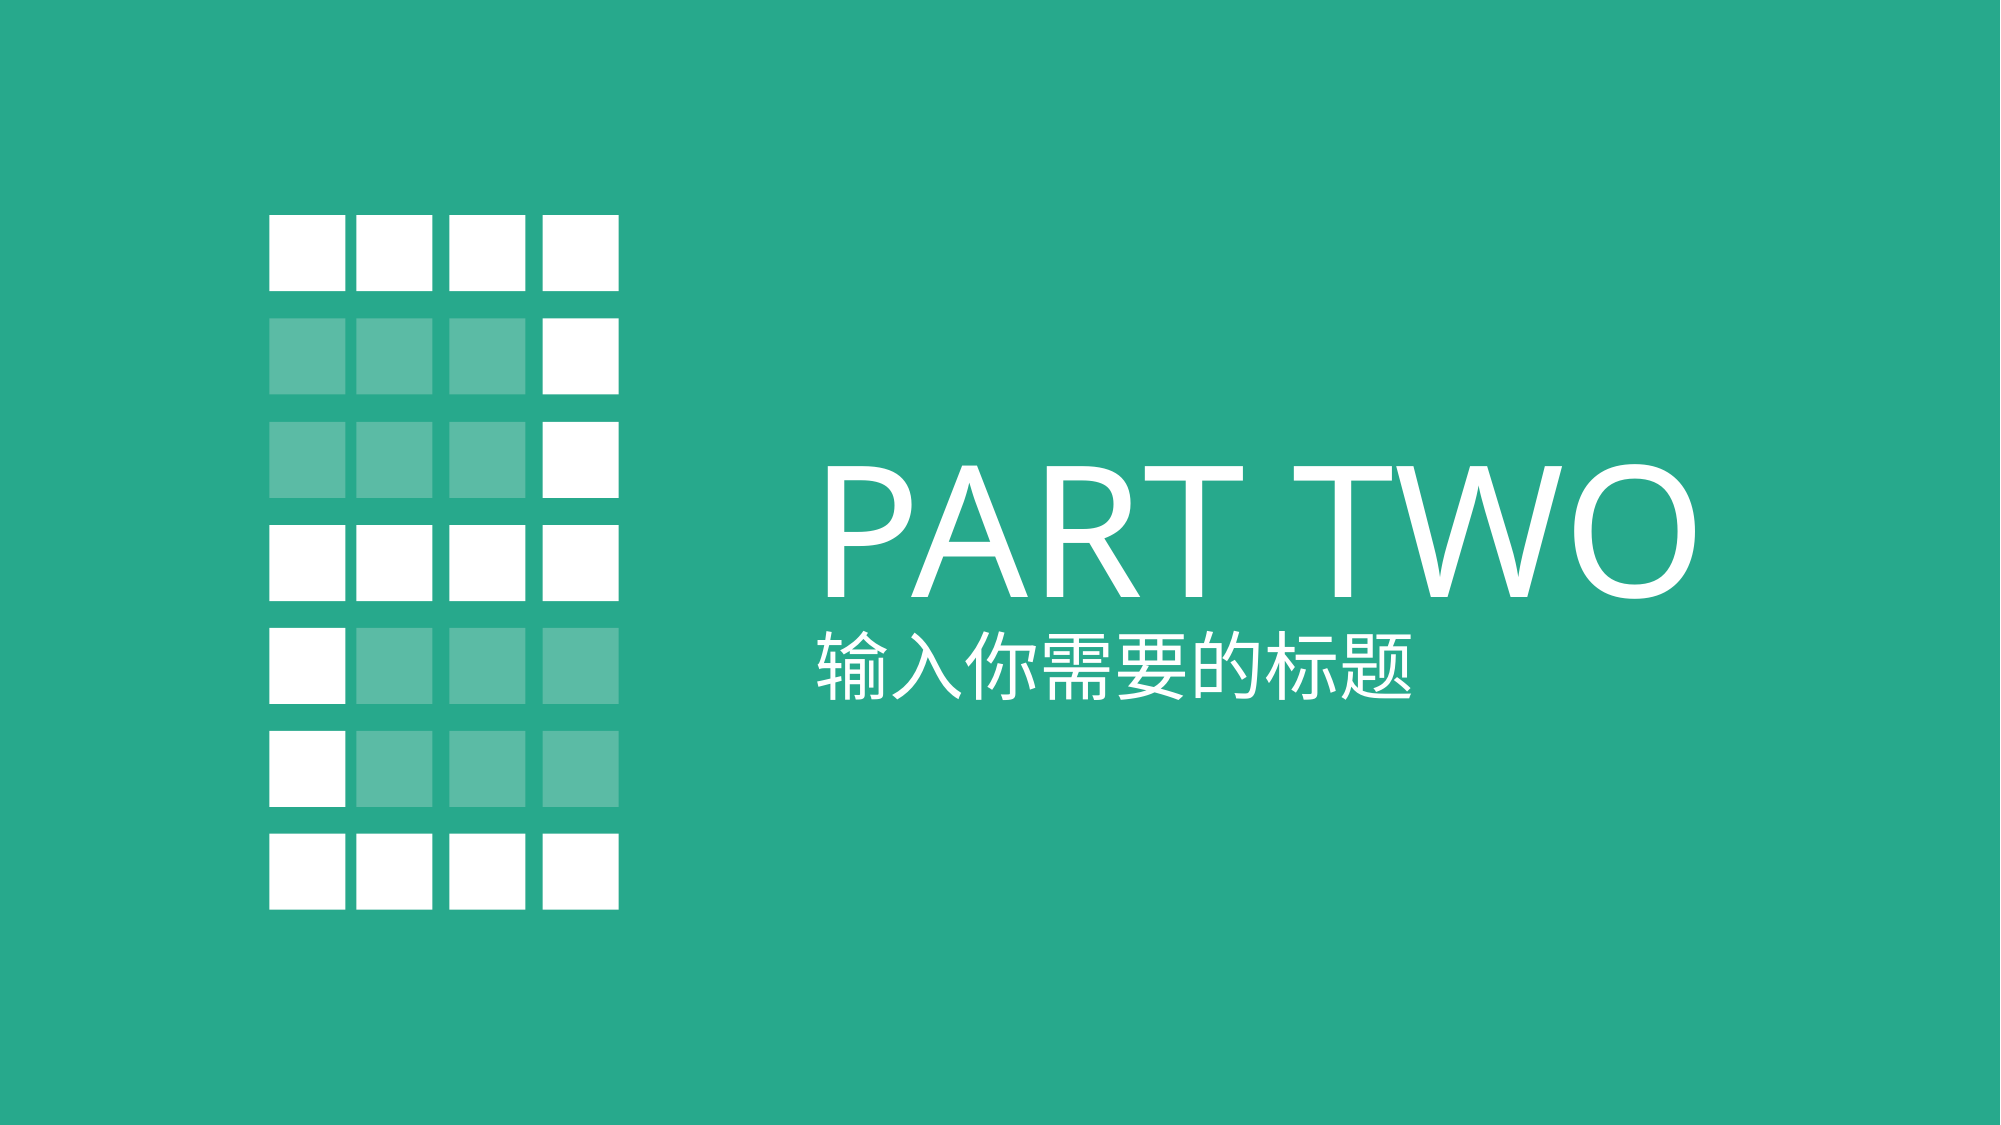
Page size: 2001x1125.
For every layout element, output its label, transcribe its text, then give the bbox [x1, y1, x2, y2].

text_box [355, 730, 433, 808]
text_box [542, 524, 620, 602]
text_box [542, 730, 620, 808]
text_box [448, 524, 527, 602]
text_box [448, 214, 527, 292]
text_box [448, 627, 527, 705]
text_box [355, 421, 433, 499]
text_box [268, 627, 346, 705]
text_box 输入你需要的标题 [799, 612, 1745, 717]
text_box [542, 833, 620, 911]
text_box [542, 317, 620, 395]
text_box [355, 317, 433, 395]
text_box [542, 421, 620, 499]
text_box [355, 214, 433, 292]
text_box PART TWO [795, 406, 1806, 642]
text_box [355, 524, 433, 602]
text_box [268, 730, 346, 808]
text_box [268, 214, 346, 292]
text_box [355, 833, 433, 911]
text_box [542, 627, 620, 705]
text_box [542, 214, 620, 292]
text_box [448, 421, 527, 499]
text_box [268, 833, 346, 911]
text_box [268, 421, 346, 499]
text_box [268, 317, 346, 395]
text_box [448, 833, 527, 911]
text_box [448, 730, 527, 808]
text_box [268, 524, 346, 602]
text_box [355, 627, 433, 705]
text_box [448, 317, 527, 395]
